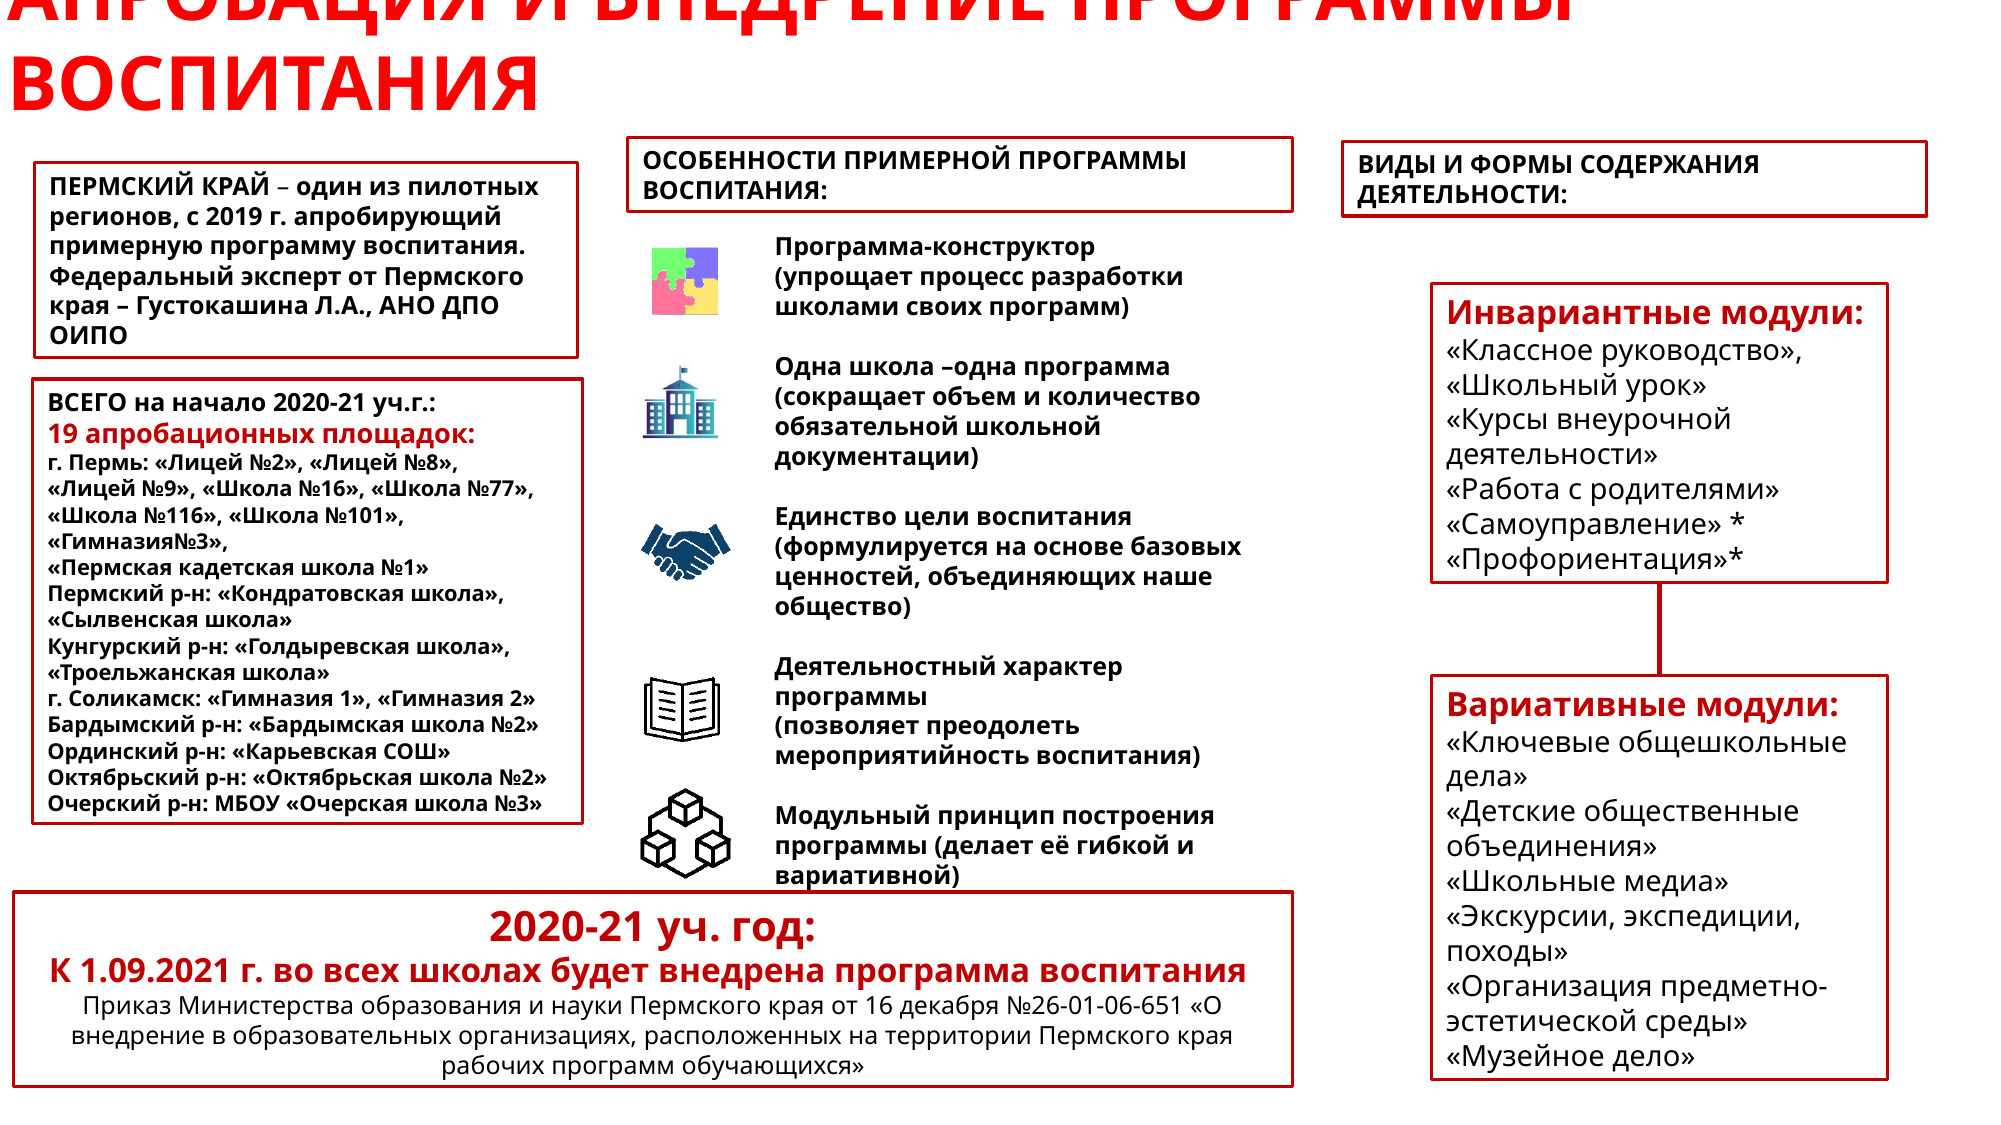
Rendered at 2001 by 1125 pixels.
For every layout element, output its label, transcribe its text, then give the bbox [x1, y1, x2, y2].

text_box Программа-конструктор (упрощает процесс разработки школами своих программ) Одна школа –одна программа (сокращает объем и количество обязательной школьной документации) Единство цели воспитания (формулируется на основе базовых ценностей, объединяющих наше общество) Деятельностный характер программы (позволяет преодолеть мероприятийность воспитания) Модульный принцип построения программы (делает её гибкой и вариативной) [759, 223, 1293, 897]
text_box ПЕРМСКИЙ КРАЙ – один из пилотных регионов, с 2019 г. апробирующий примерную программу воспитания. Федеральный эксперт от Пермского края – Густокашина Л.А., АНО ДПО ОИПО [31, 160, 580, 360]
text_box 2020-21 уч. год: К 1.09.2021 г. во всех школах будет внедрена программа воспитания Приказ Министерства образования и науки Пермского края от 16 декабря №26-01-06-651 «О внедрение в образовательных организациях, расположенных на территории Пермского края рабочих программ обучающихся» [11, 889, 1296, 1090]
picture [632, 511, 740, 592]
text_box ВСЕГО на начало 2020-21 уч.г.: 19 апробационных площадок: г. Пермь: «Лицей №2», «Лицей №8», «Лицей №9», «Школа №16», «Школа №77», «Школа №116», «Школа №101», «Гимназия№3», «Пермская кадетская школа №1» Пермский р-н: «Кондратовская школа», «Сылвенская школа» Кунгурский р-н: «Голдыревская школа», «Троельжанская школа» г. Соликамск: «Гимназия 1», «Гимназия 2» Бардымский р-н: «Бардымская школа №2» Ординский р-н: «Карьевская СОШ» Октябрьский р-н: «Октябрьская школа №2» Очерский р-н: МБОУ «Очерская школа №3» [29, 376, 586, 827]
picture [625, 346, 735, 456]
title Апробация и внедрение программы воспитания [0, 55, 2000, 126]
text_box Вариативные модули: «Ключевые общешкольные дела» «Детские общественные объединения» «Школьные медиа» «Экскурсии, экспедиции, походы» «Организация предметно-эстетической среды» «Музейное дело» [1428, 672, 1891, 1083]
picture [635, 783, 736, 884]
text_box ОСОБЕННОСТИ ПРИМЕРНОЙ ПРОГРАММЫ ВОСПИТАНИЯ: [624, 134, 1296, 215]
text_box ВИДЫ И ФОРМЫ СОДЕРЖАНИЯ ДЕЯТЕЛЬНОСТИ: [1340, 138, 1930, 219]
text_box Инвариантные модули: «Классное руководство», «Школьный урок» «Курсы внеурочной деятельности» «Работа с родителями» «Самоуправление» * «Профориентация»* [1428, 280, 1891, 586]
picture [650, 247, 721, 315]
picture [644, 676, 721, 742]
